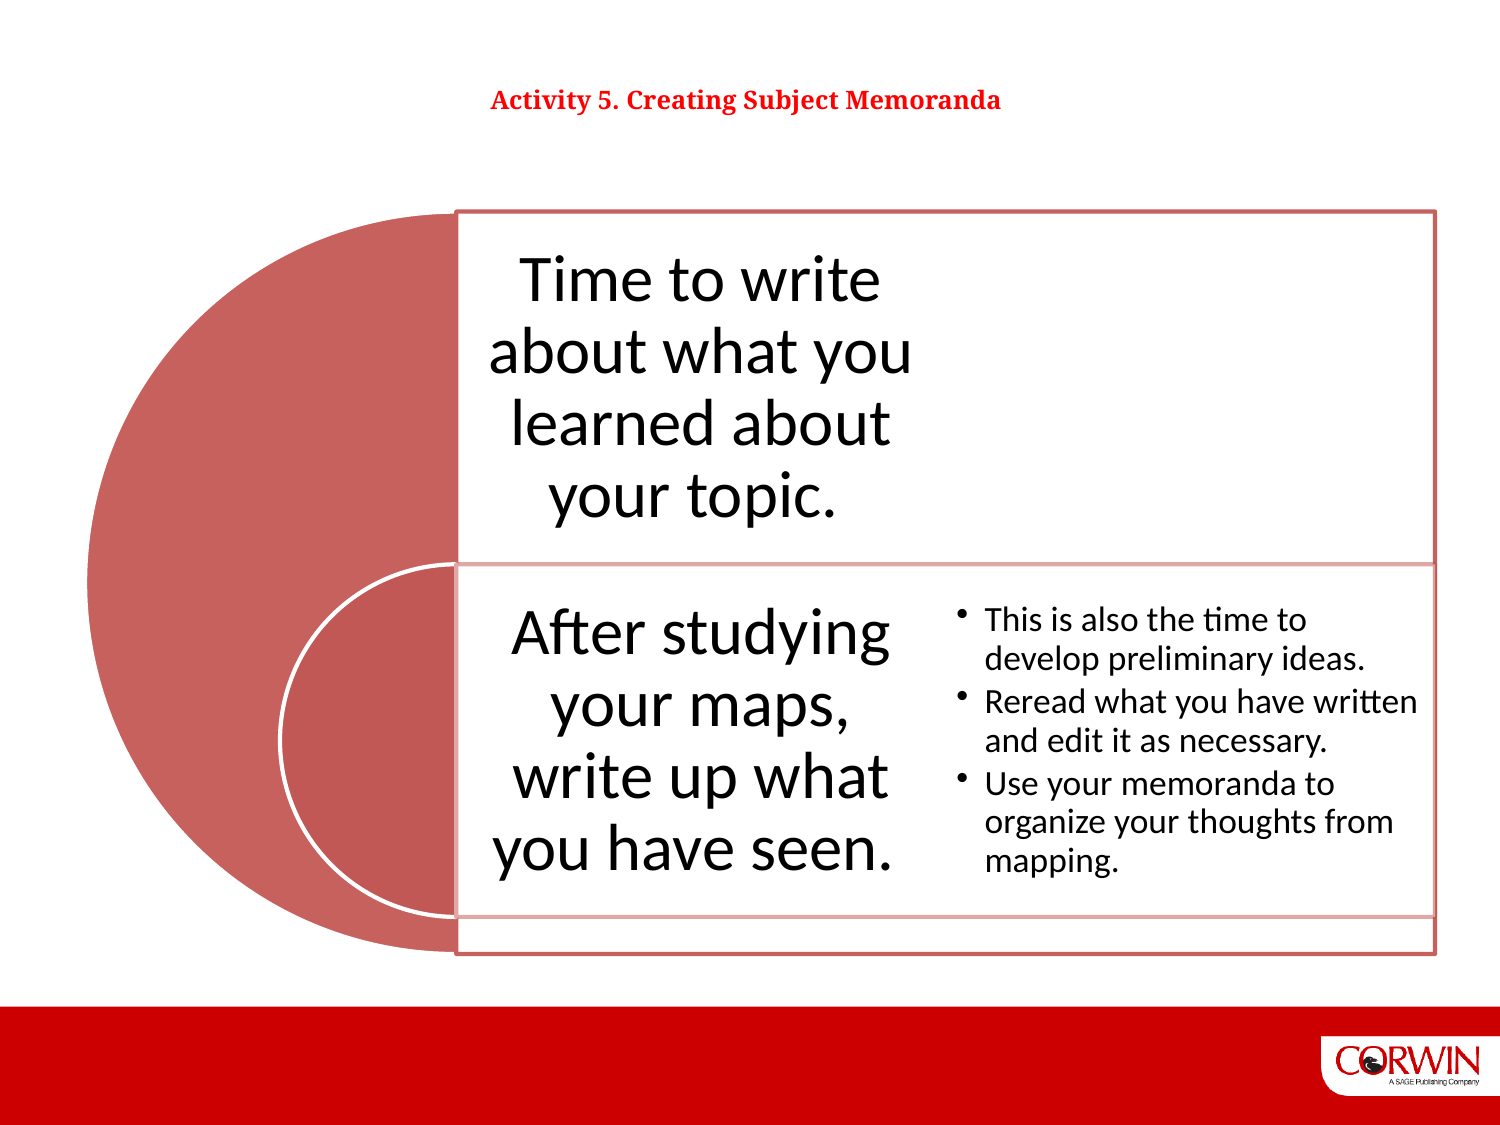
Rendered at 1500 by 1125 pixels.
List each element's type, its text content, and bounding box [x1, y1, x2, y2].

title Activity 5. Creating Subject Memoranda [75, 45, 1425, 161]
picture [0, 0, 1500, 1125]
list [84, 211, 1436, 955]
